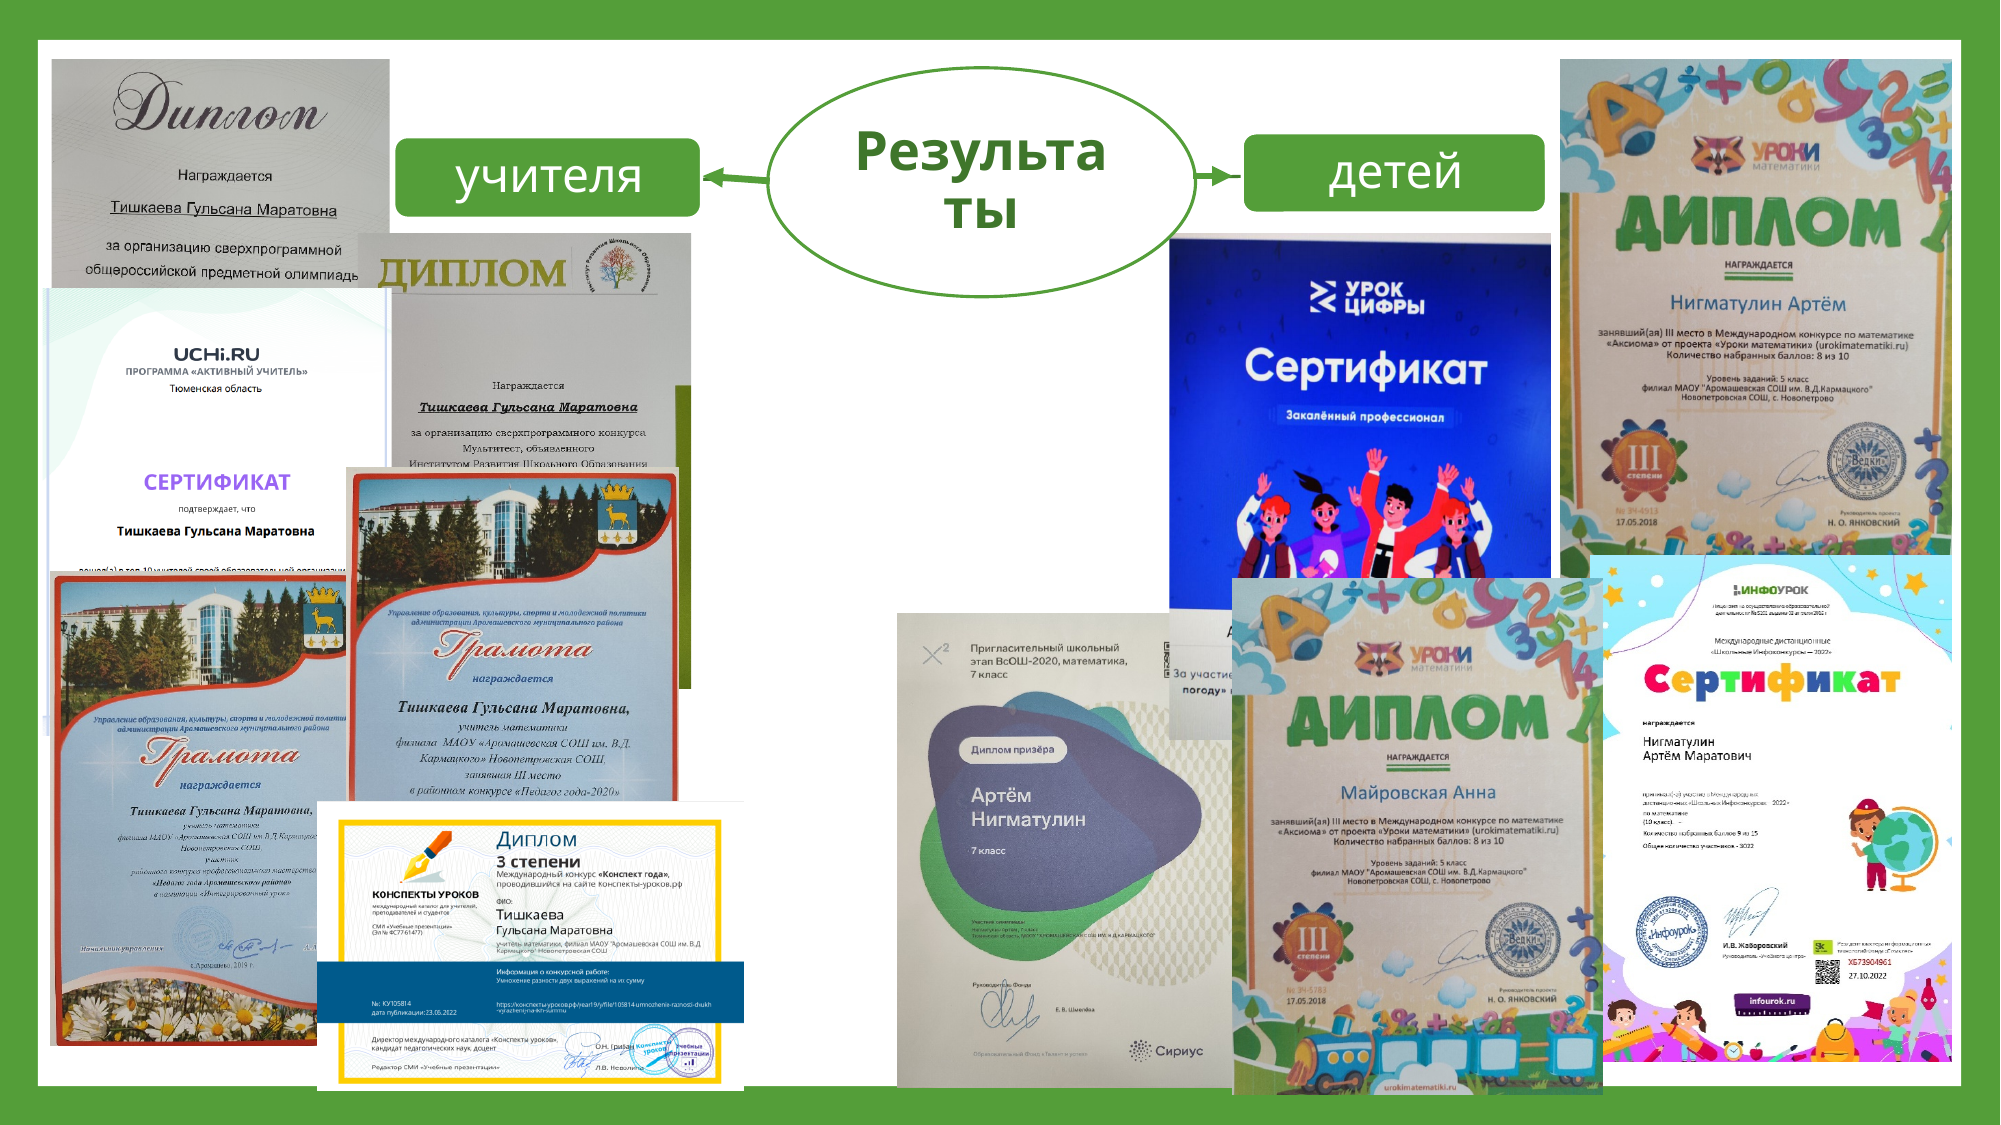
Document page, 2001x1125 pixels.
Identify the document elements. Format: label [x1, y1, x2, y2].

picture [42, 59, 744, 1091]
picture [896, 59, 1952, 1095]
text_box [316, 67, 1651, 965]
text_box [702, 175, 770, 182]
